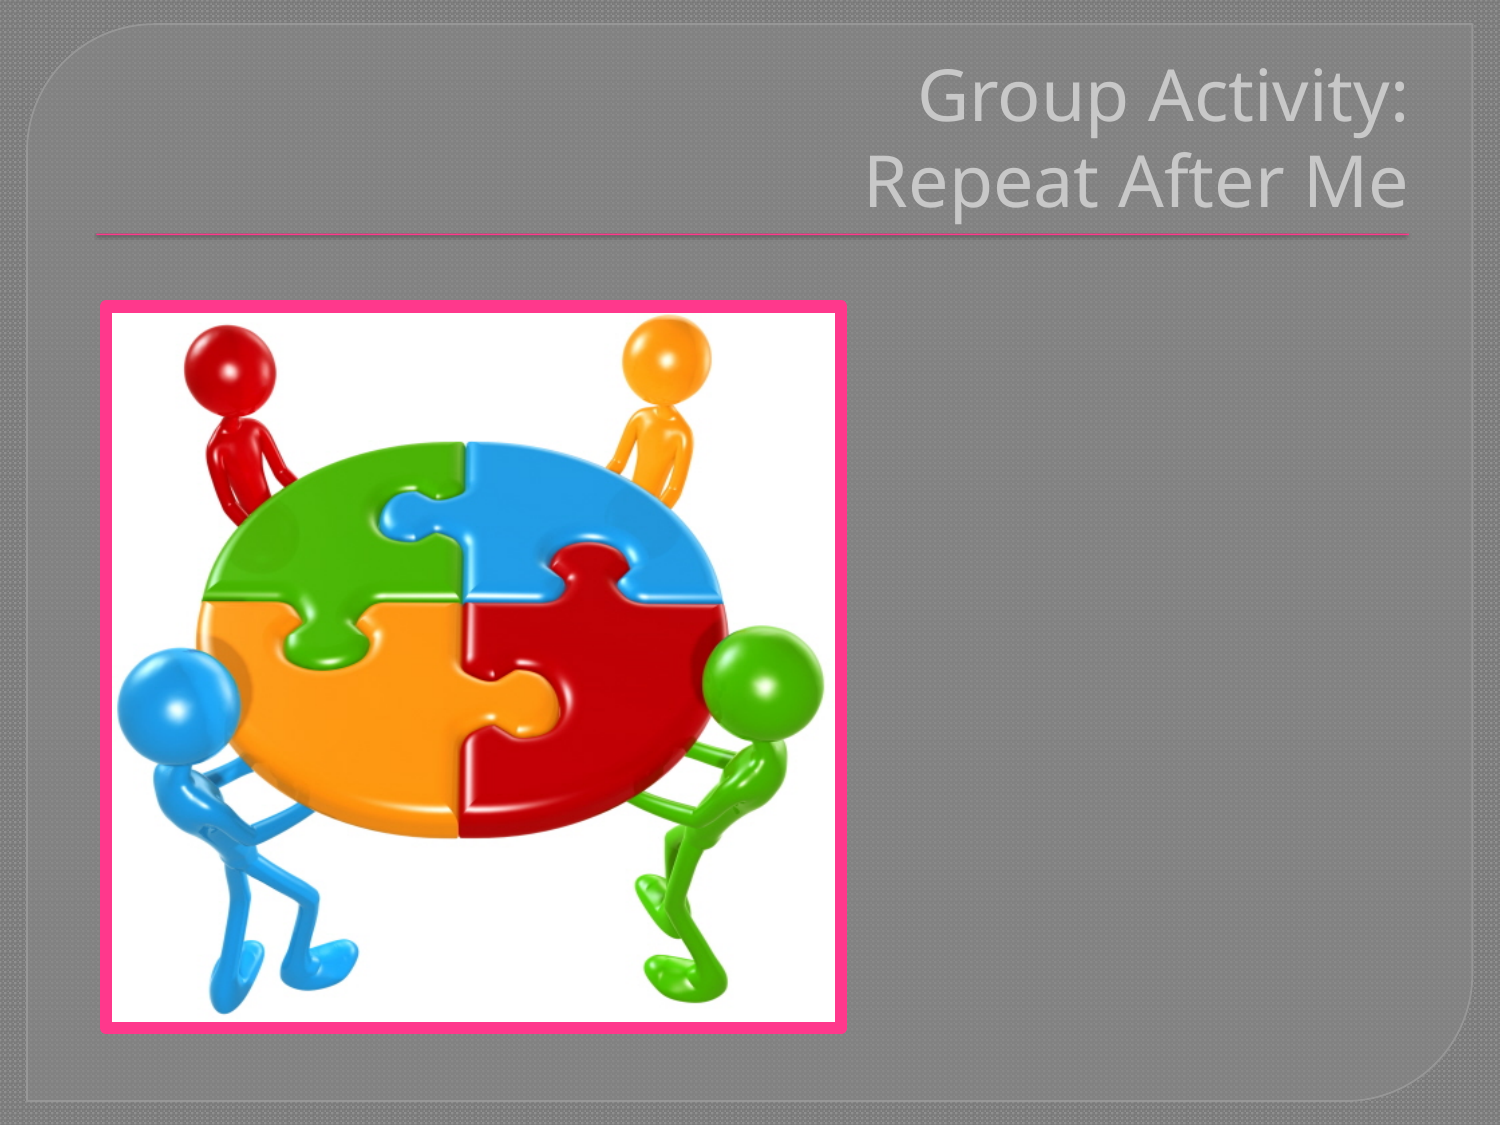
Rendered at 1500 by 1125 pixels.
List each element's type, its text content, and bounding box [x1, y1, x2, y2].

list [112, 312, 836, 1022]
title Group Activity: Repeat After Me [75, 41, 1425, 230]
